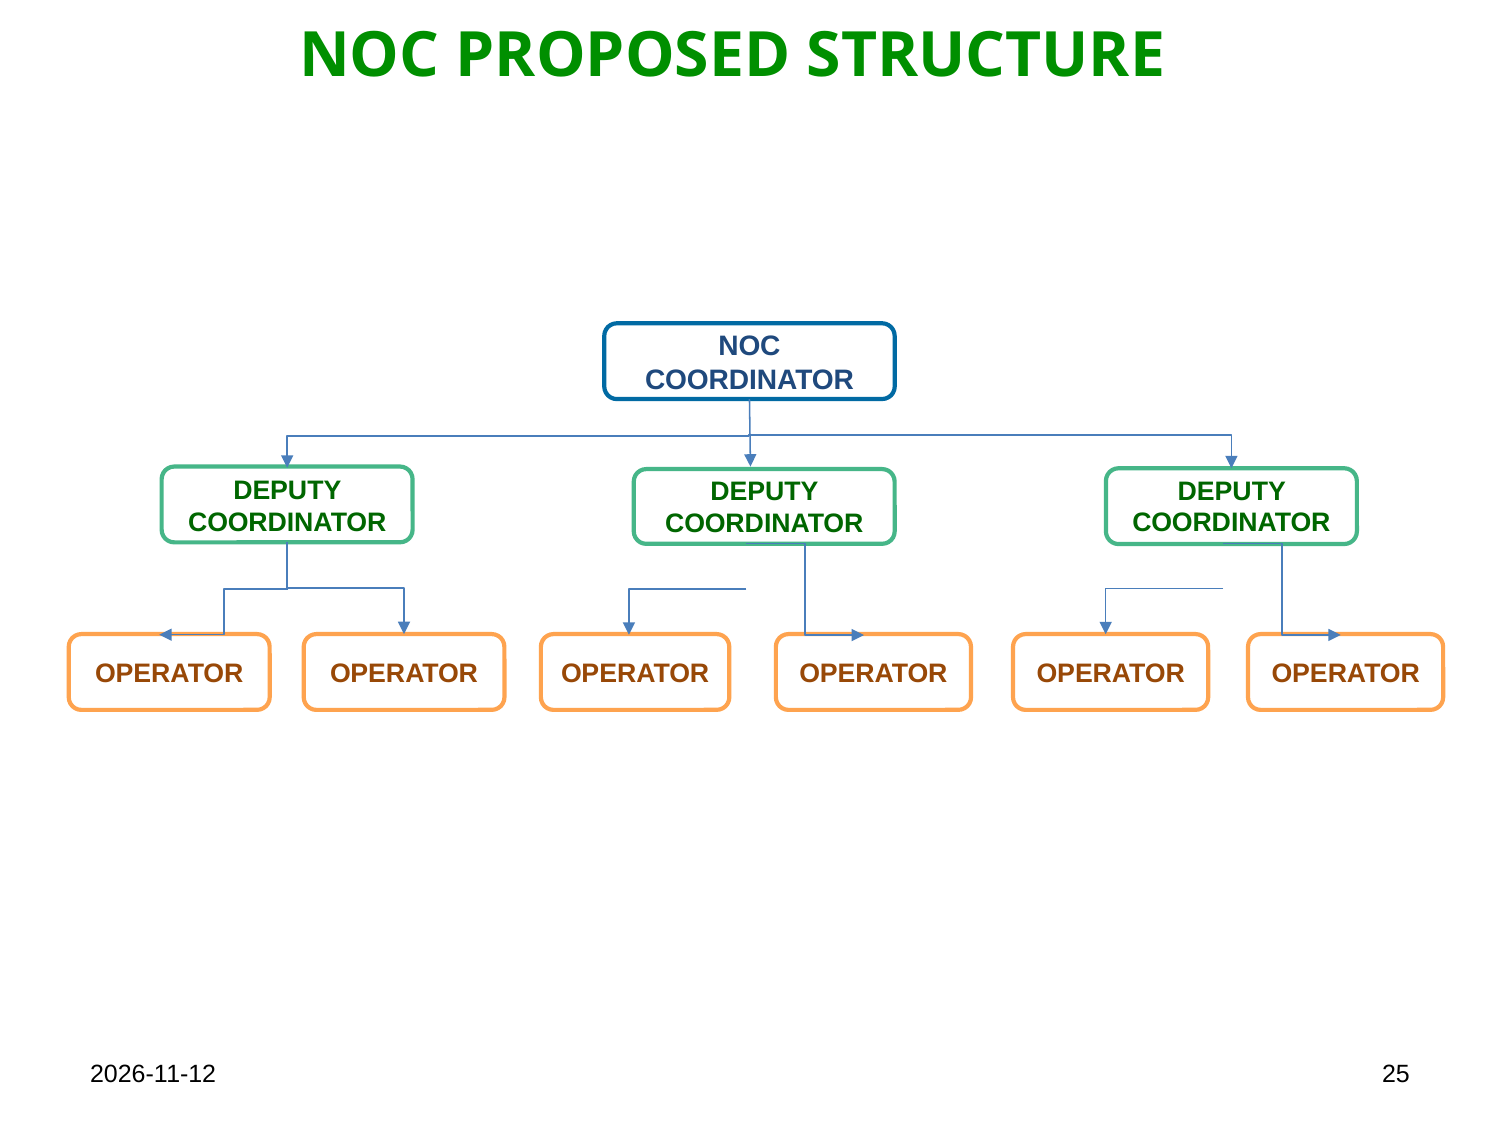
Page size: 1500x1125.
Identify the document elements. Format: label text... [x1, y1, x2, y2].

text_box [1105, 588, 1224, 635]
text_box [755, 434, 1232, 469]
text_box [1235, 530, 1329, 649]
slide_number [75, 1042, 425, 1103]
slide_number 25 [1074, 1042, 1425, 1103]
text_box NOC PROPOSED STRUCTURE [284, 5, 1181, 96]
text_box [158, 588, 289, 635]
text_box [628, 588, 747, 635]
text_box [68, 323, 1444, 711]
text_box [299, 529, 392, 647]
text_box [759, 530, 852, 649]
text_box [286, 435, 750, 468]
